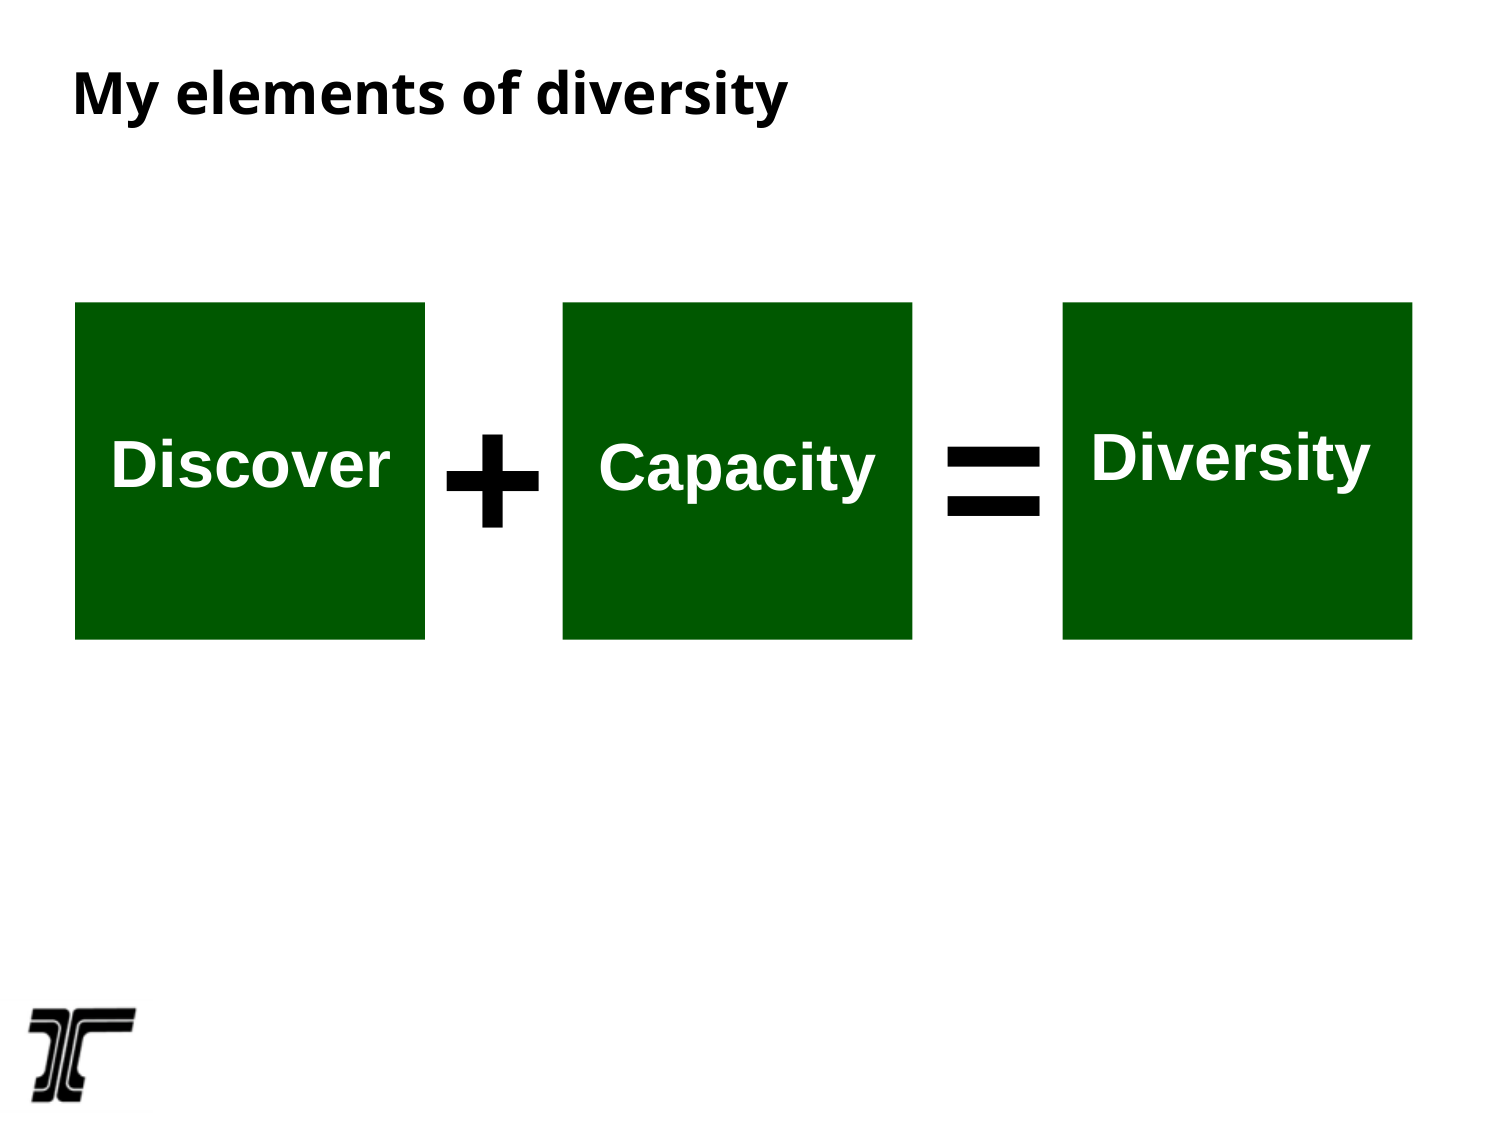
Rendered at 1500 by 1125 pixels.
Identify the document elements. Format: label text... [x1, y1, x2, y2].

text_box + [424, 352, 575, 587]
picture [0, 999, 153, 1113]
list Discover [77, 413, 424, 518]
text_box = [925, 351, 1063, 587]
text_box [73, 300, 427, 642]
text_box [1060, 300, 1415, 642]
text_box Diversity [1063, 406, 1400, 502]
text_box Capacity [575, 416, 913, 512]
text_box [560, 300, 915, 642]
title My elements of diversity [56, 45, 1425, 138]
